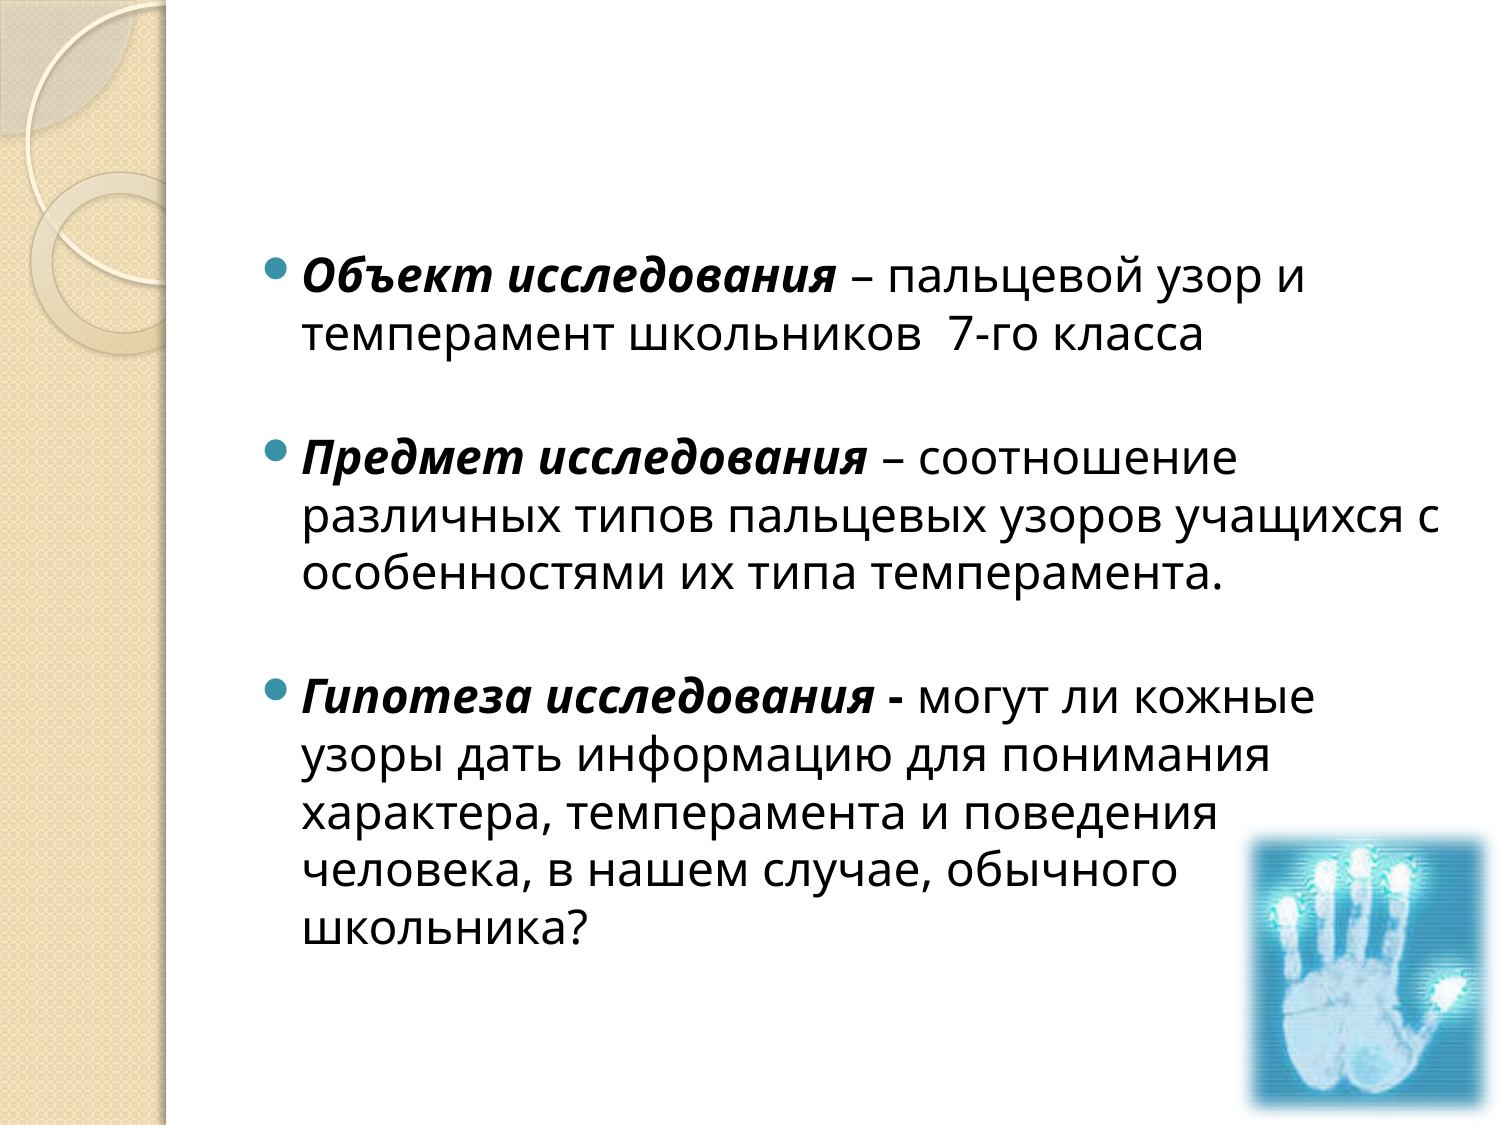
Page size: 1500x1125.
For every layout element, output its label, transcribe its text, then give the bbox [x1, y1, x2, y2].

picture [1234, 822, 1500, 1125]
list Объект исследования – пальцевой узор и темперамент школьников 7-го класса Предмет исследования – соотношение различных типов пальцевых узоров учащихся с особенностями их типа темперамента. Гипотеза исследования - могут ли кожные узоры дать информацию для понимания характера, темперамента и поведения человека, в нашем случае, обычного школьника? [235, 237, 1466, 1025]
